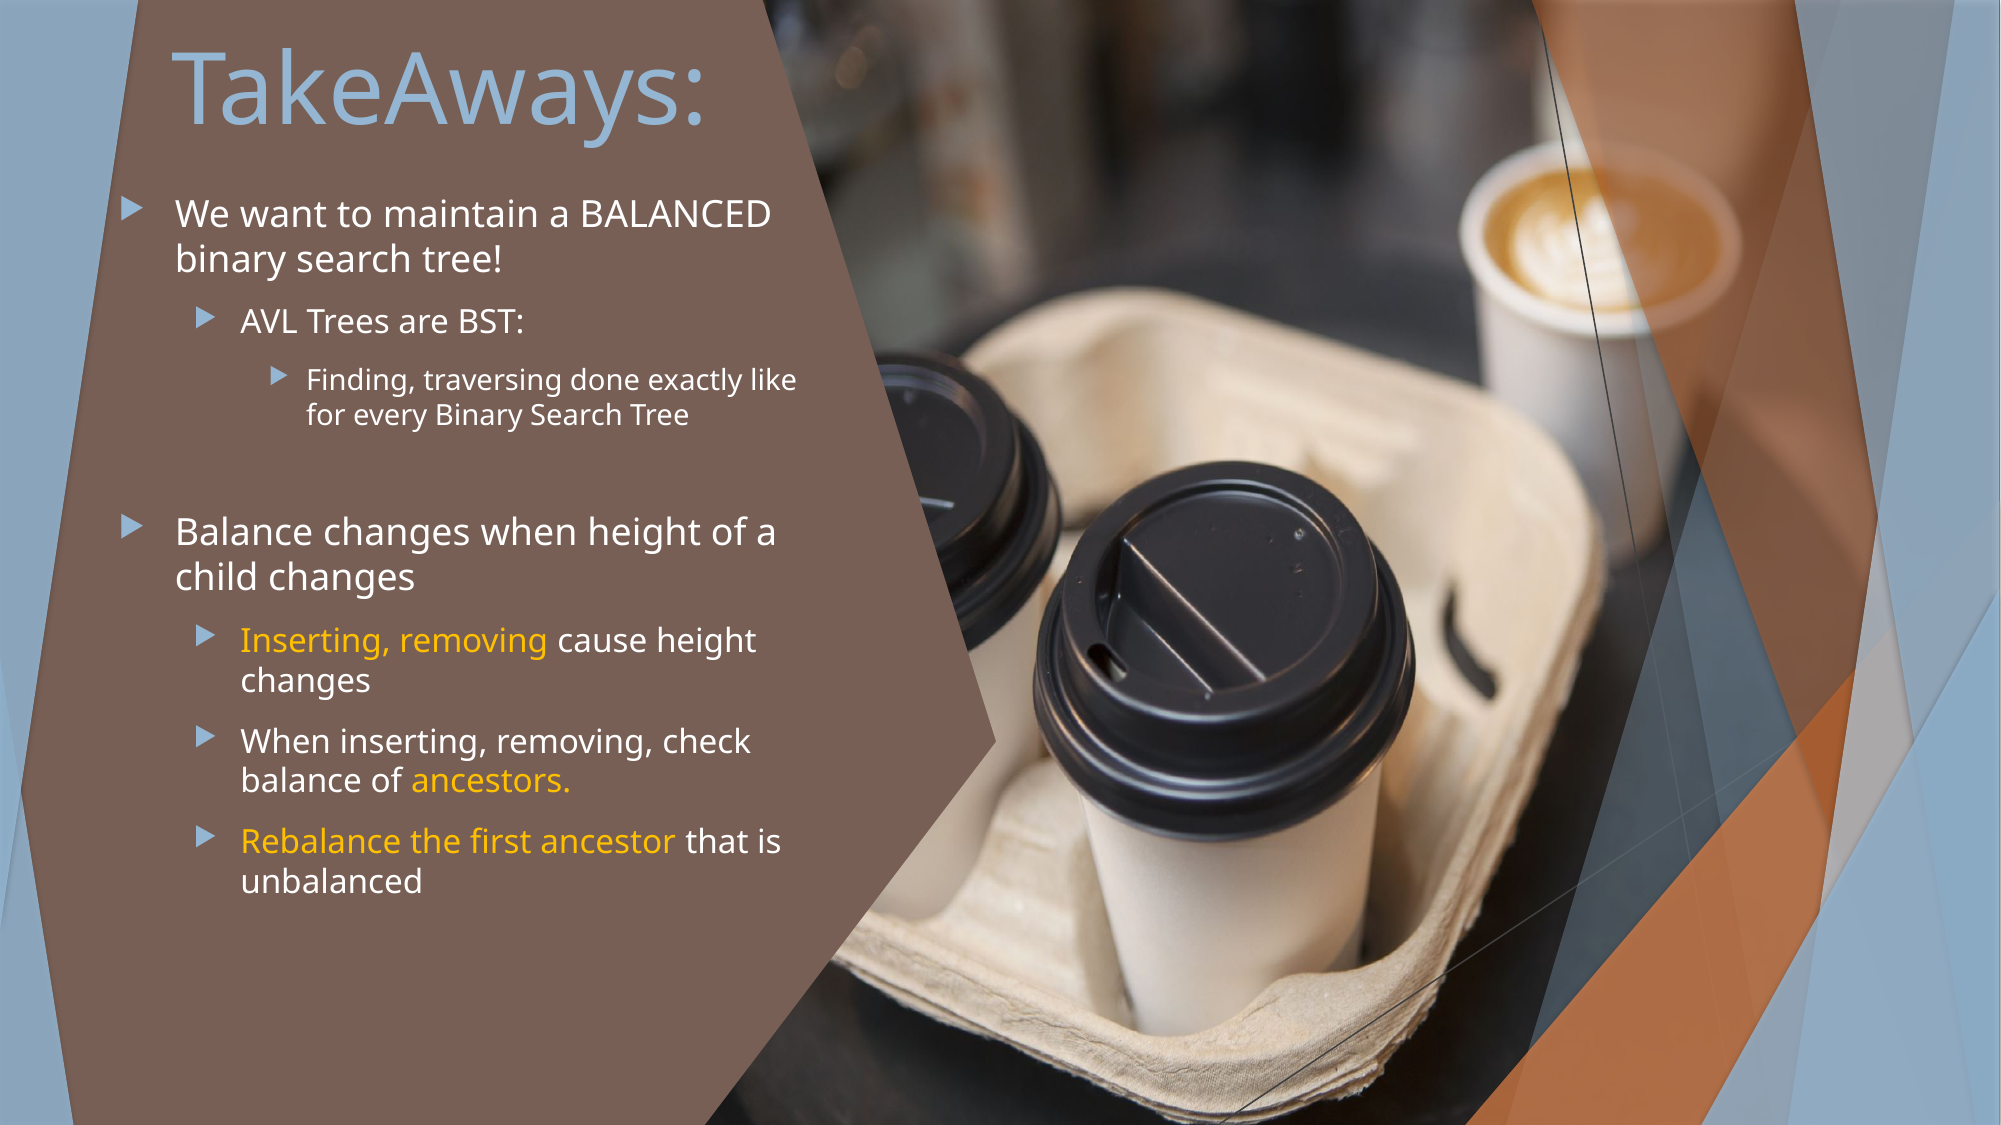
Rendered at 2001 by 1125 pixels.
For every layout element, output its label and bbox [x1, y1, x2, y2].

text_box [1536, 0, 1738, 602]
text_box [1217, 603, 2000, 1125]
picture [1738, 0, 2000, 603]
picture [699, 0, 1536, 1125]
text_box [0, 0, 698, 1125]
